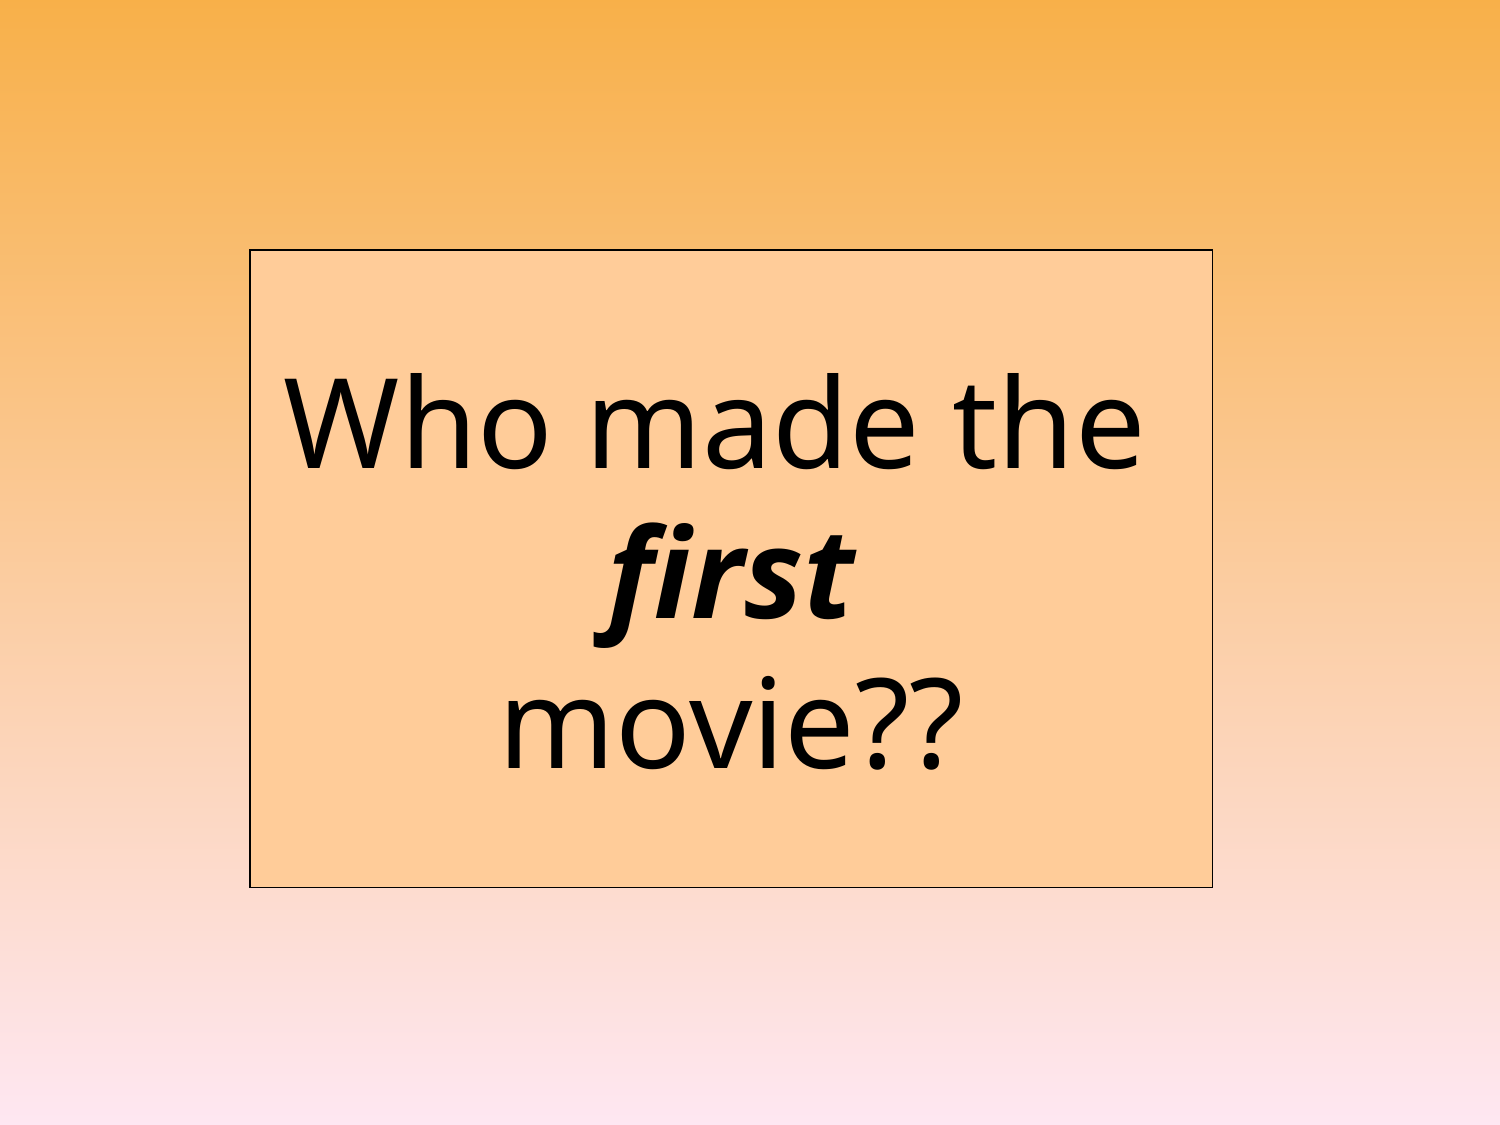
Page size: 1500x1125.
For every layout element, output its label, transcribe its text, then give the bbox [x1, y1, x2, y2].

text_box Who made the first movie?? [249, 249, 1213, 888]
